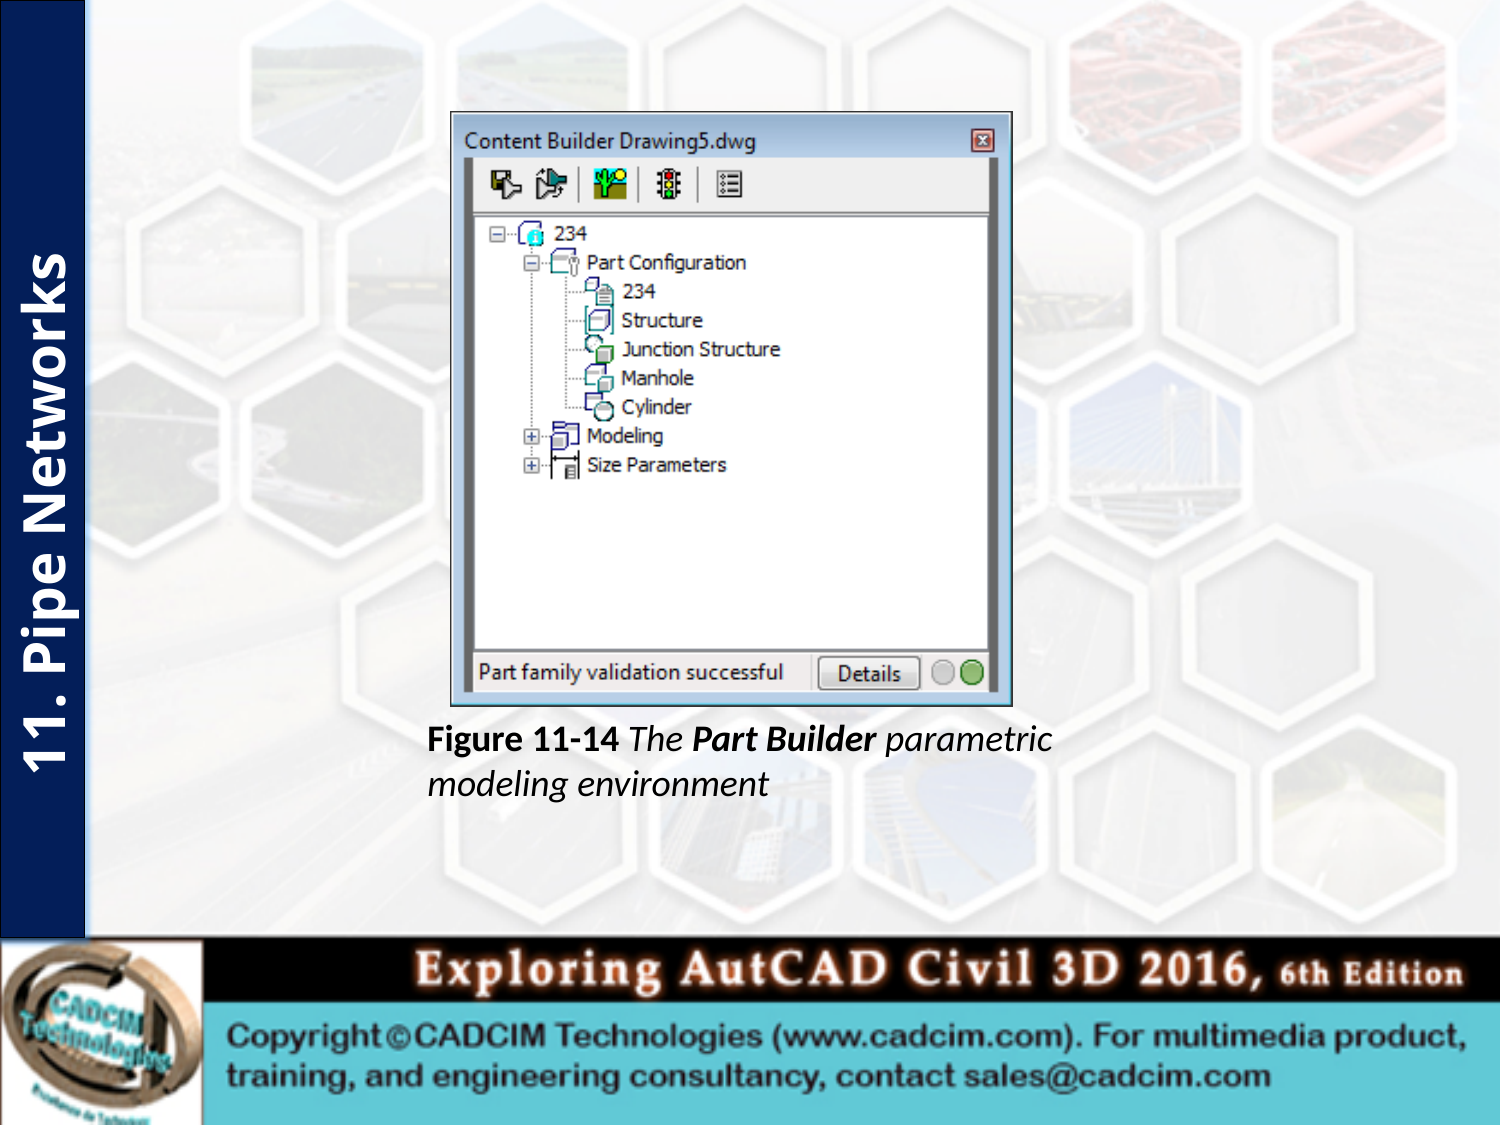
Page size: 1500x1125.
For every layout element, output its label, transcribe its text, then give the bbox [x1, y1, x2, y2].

picture [0, 0, 1500, 1125]
text_box Figure 11-14 The Part Builder parametric modeling environment [412, 706, 1088, 812]
